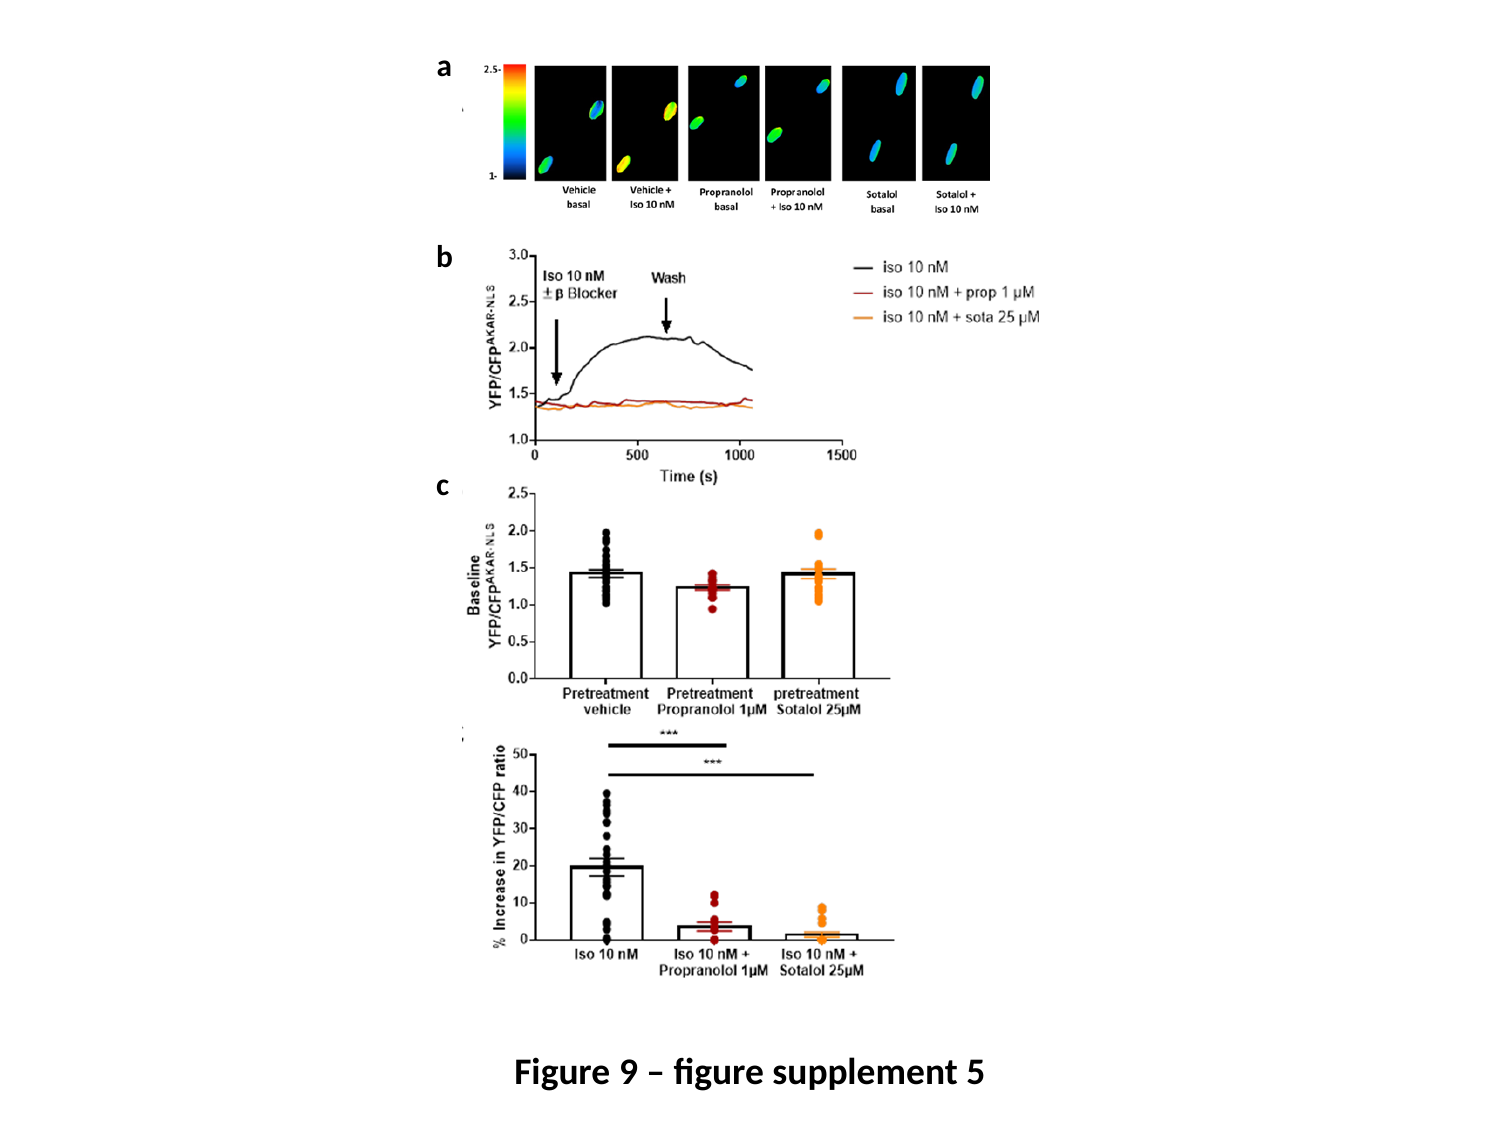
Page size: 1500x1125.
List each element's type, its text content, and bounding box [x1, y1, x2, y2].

text_box Figure 9 – figure supplement 5 [411, 1059, 1089, 1100]
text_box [385, 16, 1111, 1059]
